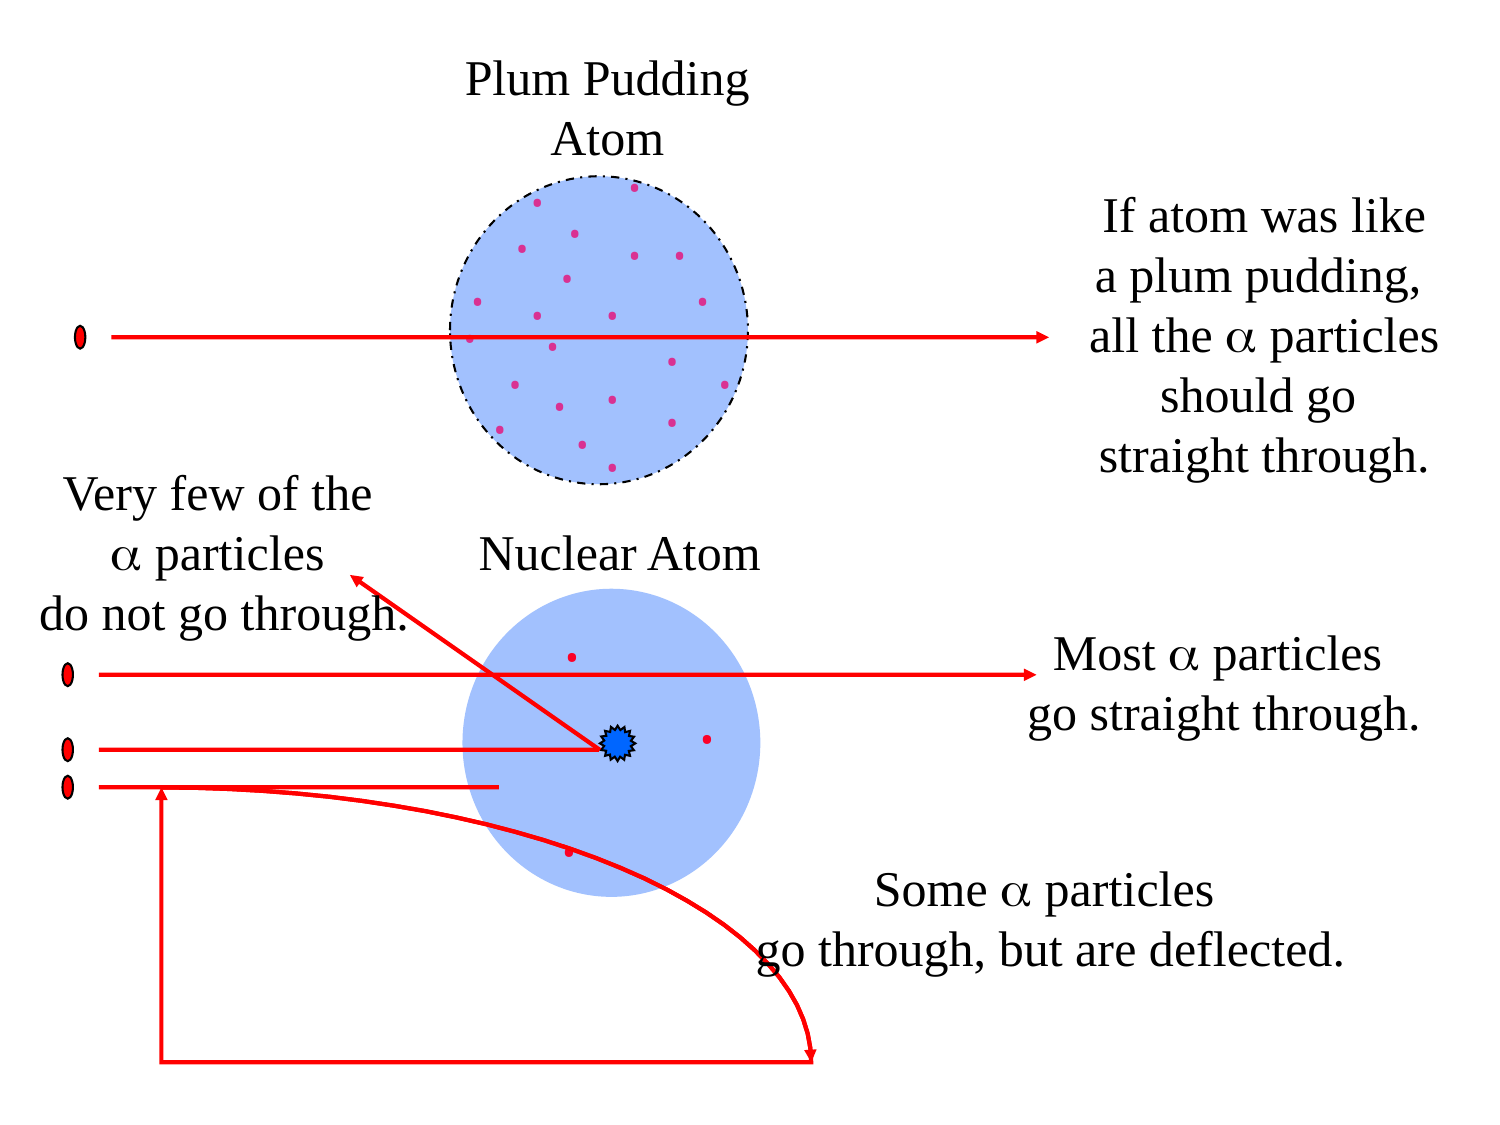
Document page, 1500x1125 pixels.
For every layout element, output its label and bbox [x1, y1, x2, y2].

text_box [605, 512, 778, 610]
text_box [449, 37, 765, 173]
text_box [462, 756, 778, 785]
text_box [23, 452, 601, 751]
text_box [98, 786, 1361, 1063]
text_box [74, 325, 86, 349]
text_box [111, 174, 1455, 491]
text_box [62, 775, 73, 799]
text_box [605, 612, 1436, 749]
